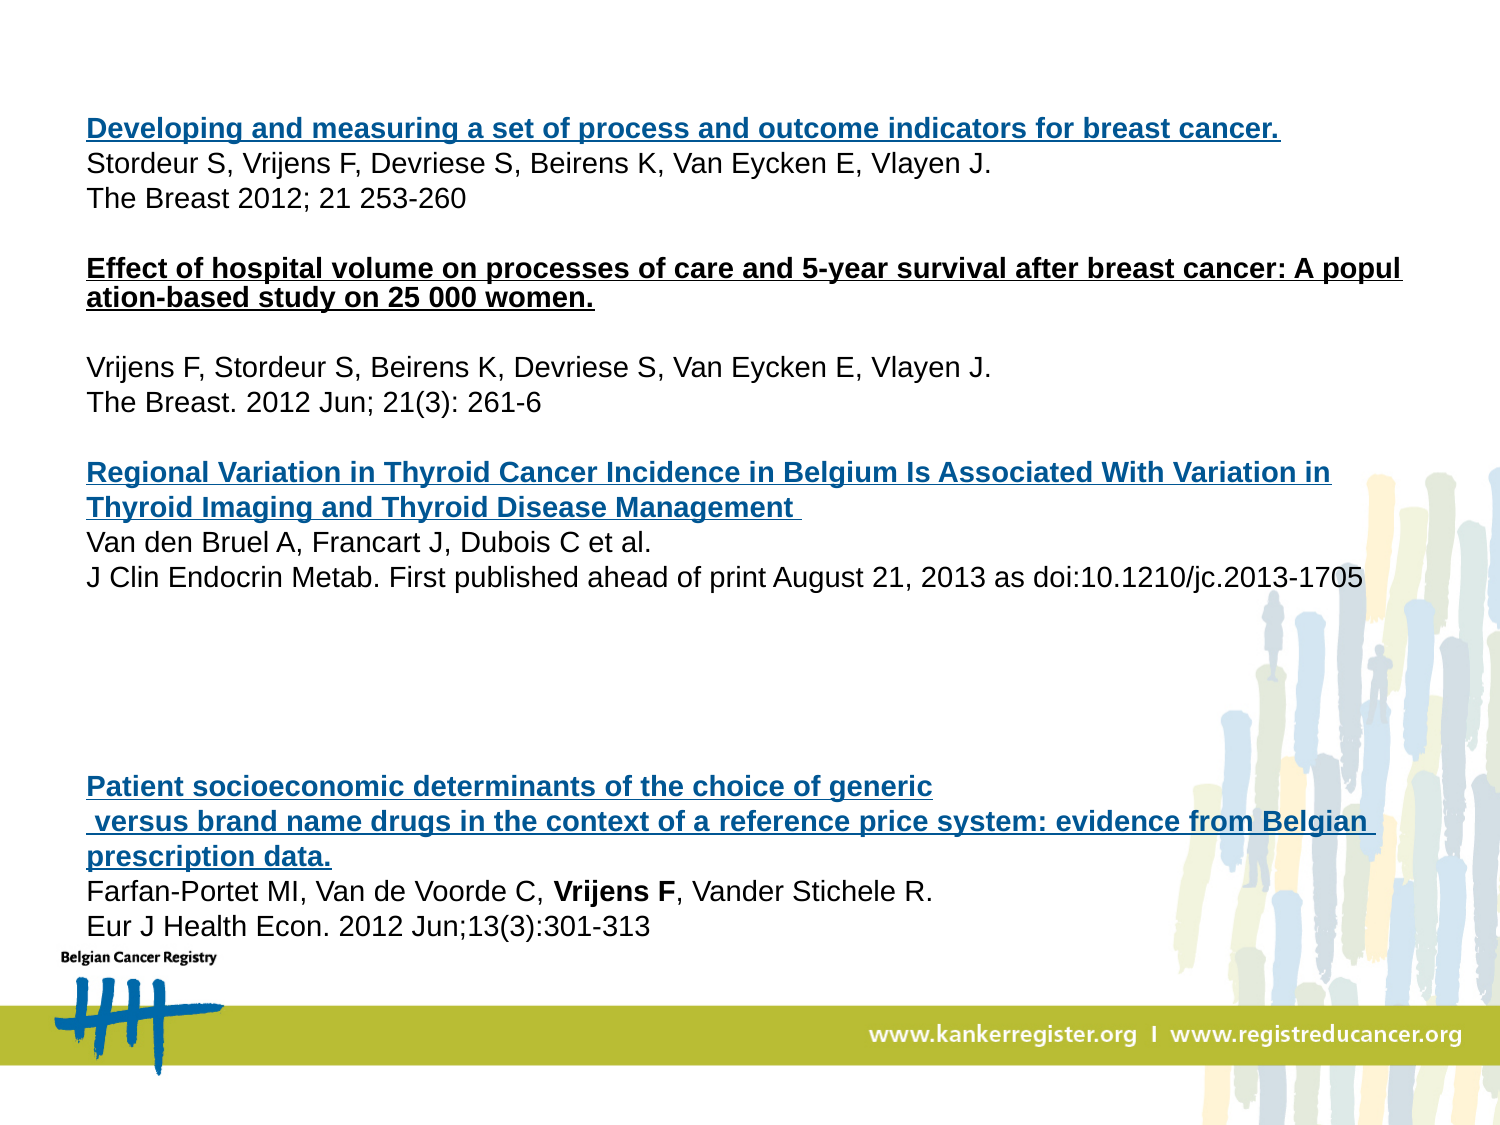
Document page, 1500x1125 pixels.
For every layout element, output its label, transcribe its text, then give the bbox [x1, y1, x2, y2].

text_box Developing and measuring a set of process and outcome indicators for breast cancer. Stordeur S, Vrijens F, Devriese S, Beirens K, Van Eycken E, Vlayen J. The Breast 2012; 21 253-260 Effect of hospital volume on processes of care and 5-year survival after breast cancer: A population-based study on 25 000 women. Vrijens F, Stordeur S, Beirens K, Devriese S, Van Eycken E, Vlayen J. The Breast. 2012 Jun; 21(3): 261-6 Regional Variation in Thyroid Cancer Incidence in Belgium Is Associated With Variation in Thyroid Imaging and Thyroid Disease Management Van den Bruel A, Francart J, Dubois C et al. J Clin Endocrin Metab. First published ahead of print August 21, 2013 as doi:10.1210/jc.2013-1705 Patient socioeconomic determinants of the choice of generic versus brand name drugs in the context of a reference price system: evidence from Belgian prescription data. Farfan-Portet MI, Van de Voorde C, Vrijens F, Vander Stichele R. Eur J Health Econ. 2012 Jun;13(3):301-313 [71, 101, 1431, 1096]
picture [0, 0, 1500, 1125]
